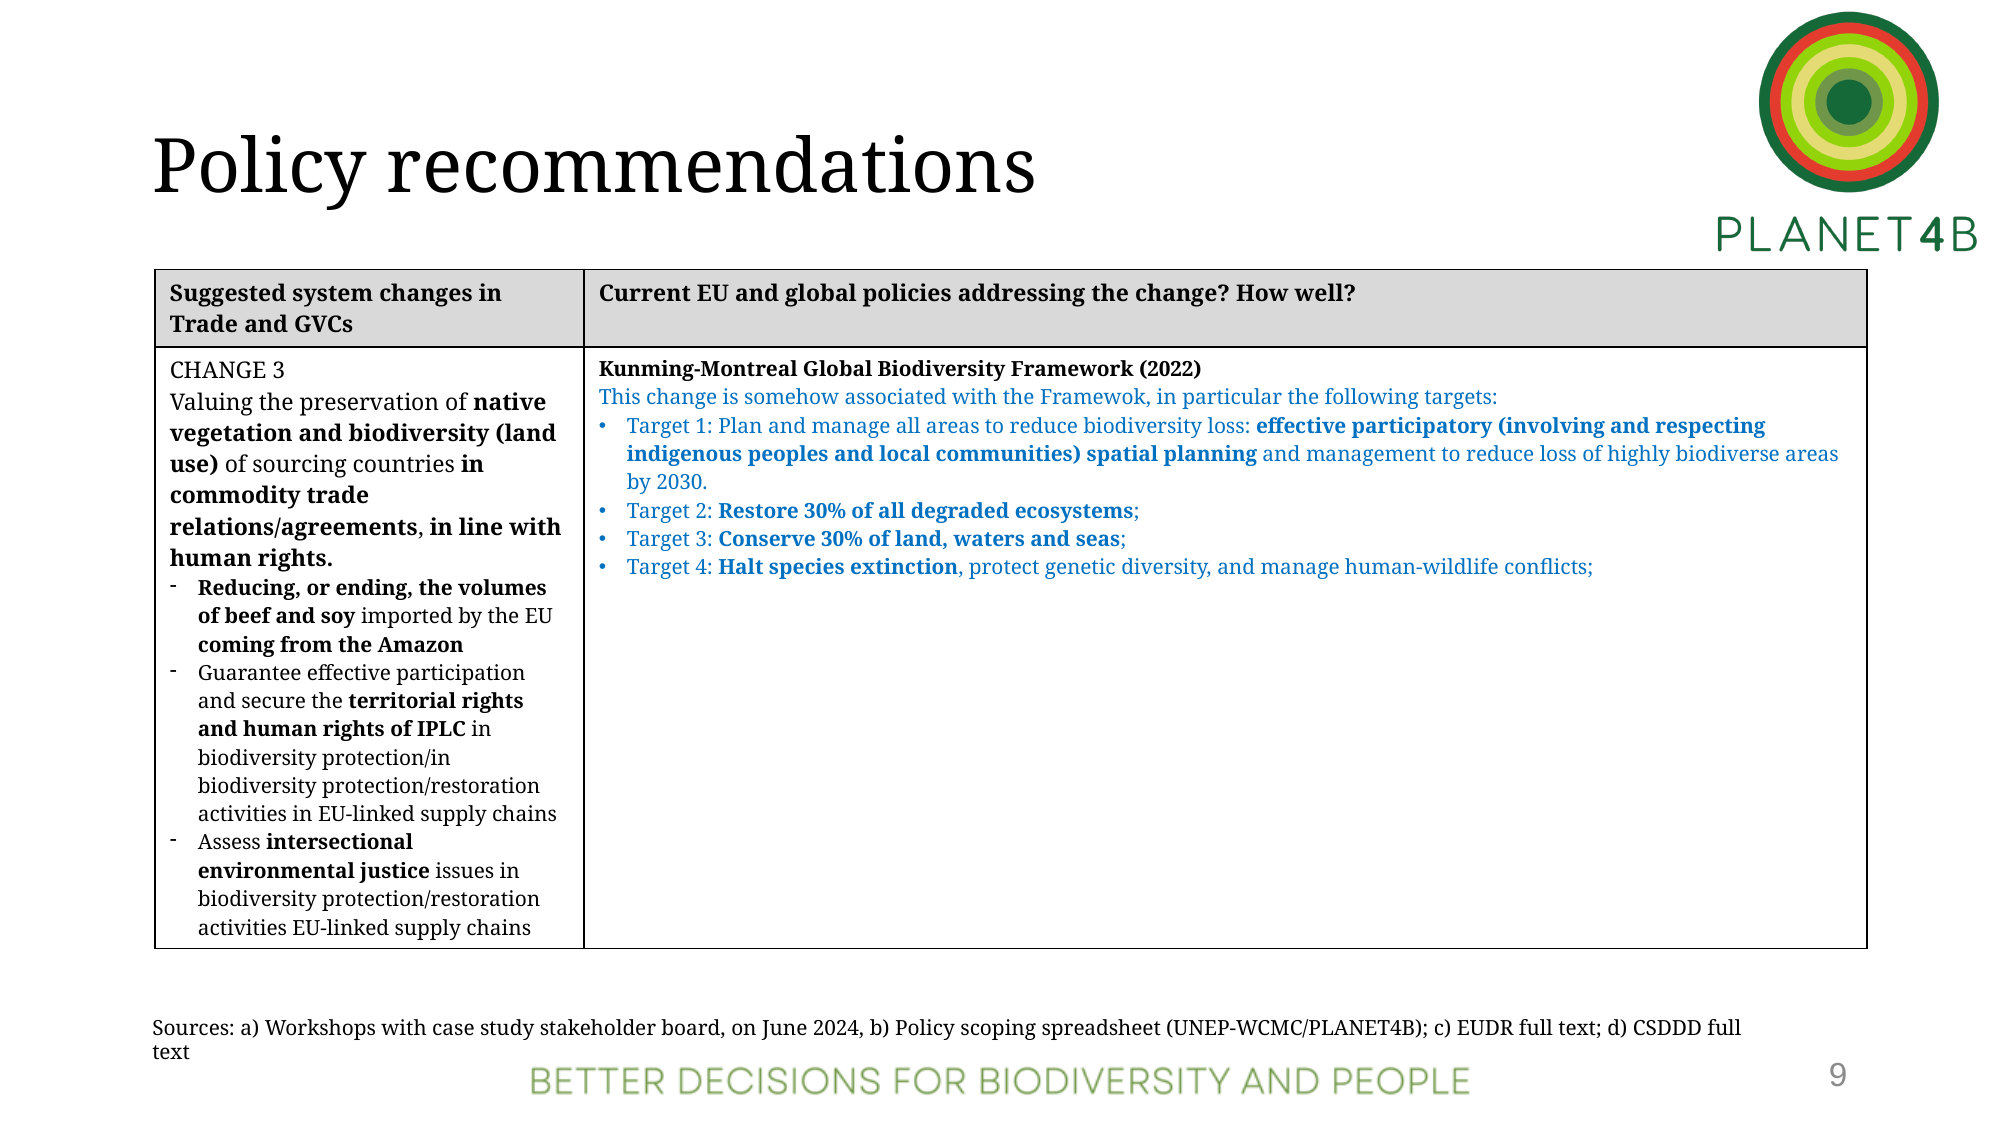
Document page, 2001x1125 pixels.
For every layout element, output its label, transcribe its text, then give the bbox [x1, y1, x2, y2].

slide_number 9 [1412, 1042, 1863, 1103]
title Policy recommendations [137, 59, 1863, 278]
table_cell Kunming-Montreal Global Biodiversity Framework (2022) This change is somehow associated with the Framewok, in particular the following targets: Target 1: Plan and manage all areas to reduce biodiversity loss: effective participatory (involving and respecting indigenous peoples and local communities) spatial planning and management to reduce loss of highly biodiverse areas by 2030. Target 2: Restore 30% of all degraded ecosystems; Target 3: Conserve 30% of land, waters and seas; Target 4: Halt species extinction, protect genetic diversity, and manage human-wildlife conflicts; [585, 348, 1866, 948]
text_box Sources: a) Workshops with case study stakeholder board, on June 2024, b) Policy scoping spreadsheet (UNEP-WCMC/PLANET4B); c) EUDR full text; d) CSDDD full text [137, 956, 1783, 1072]
table_cell CHANGE 3 Valuing the preservation of native vegetation and biodiversity (land use) of sourcing countries in commodity trade relations/agreements, in line with human rights. Reducing, or ending, the volumes of beef and soy imported by the EU coming from the Amazon Guarantee effective participation and secure the territorial rights and human rights of IPLC in biodiversity protection/in biodiversity protection/restoration activities in EU-linked supply chains Assess intersectional environmental justice issues in biodiversity protection/restoration activities EU-linked supply chains [156, 348, 583, 948]
table_header Suggested system changes in Trade and GVCs [156, 278, 583, 346]
picture [1708, 1, 1986, 263]
table_header Current EU and global policies addressing the change? How well? [585, 270, 1866, 346]
picture [514, 1072, 1486, 1113]
